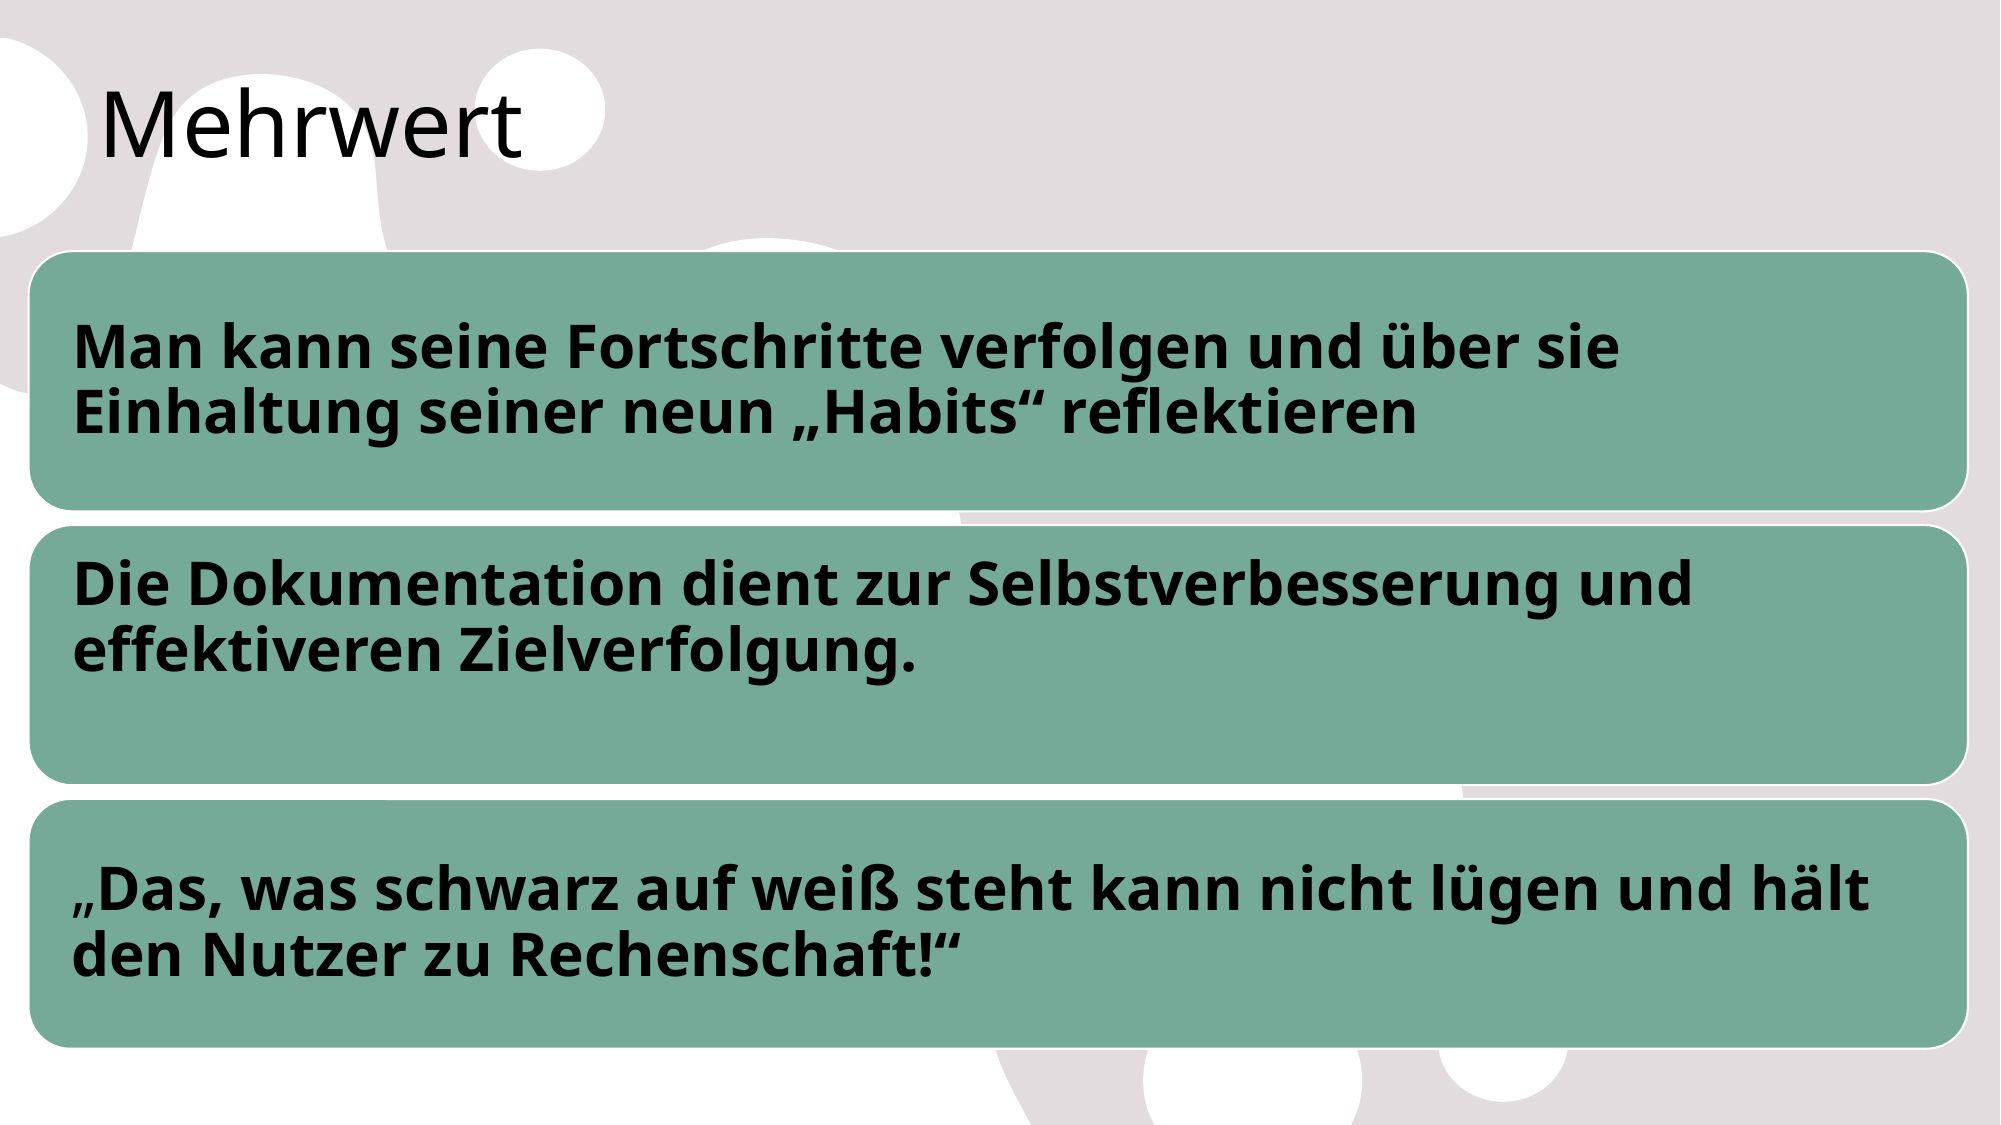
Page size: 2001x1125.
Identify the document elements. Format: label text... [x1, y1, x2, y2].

title Mehrwert [83, 51, 1900, 184]
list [28, 248, 1968, 1052]
